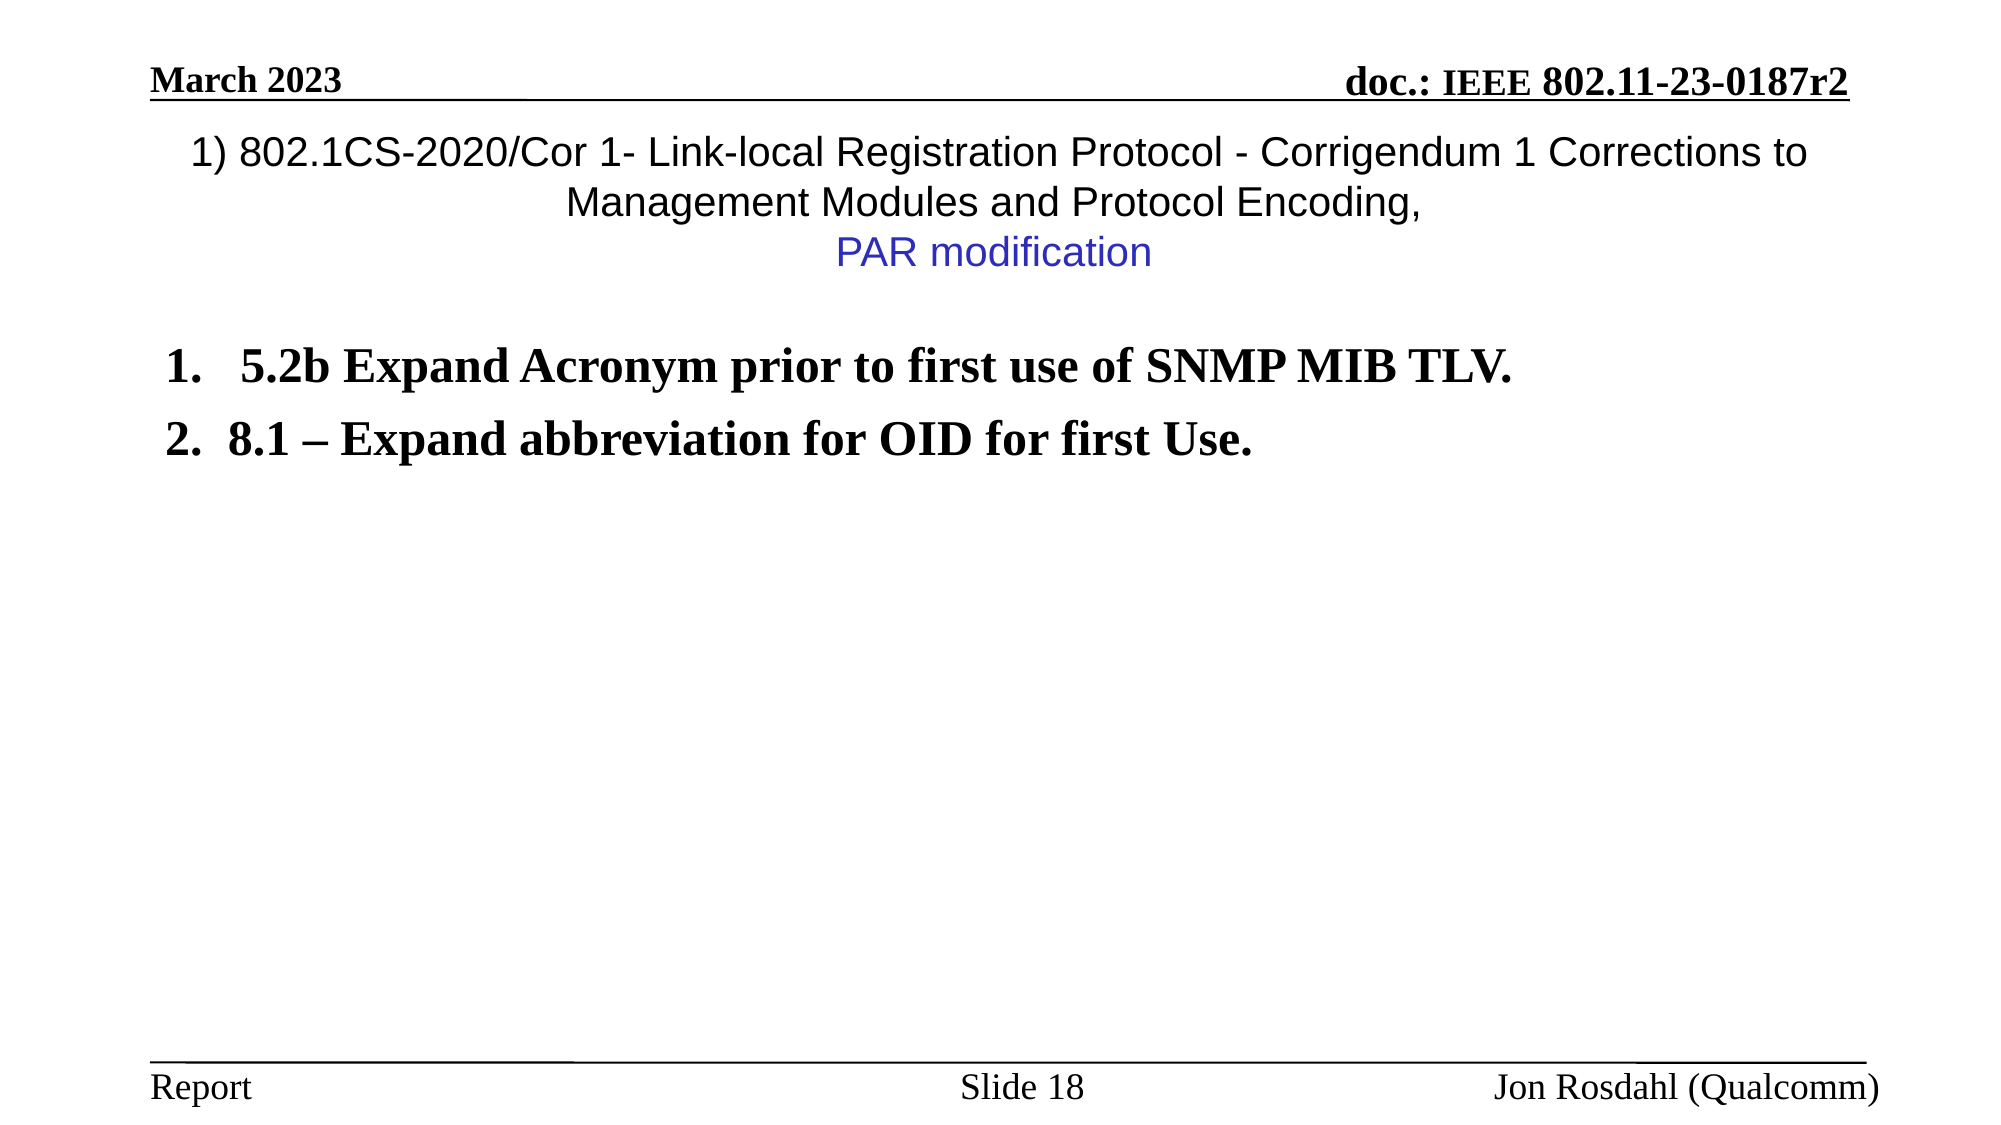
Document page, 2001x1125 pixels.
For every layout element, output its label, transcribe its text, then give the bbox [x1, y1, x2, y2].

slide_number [149, 49, 431, 100]
title 1) 802.1CS-2020/Cor 1- Link-local Registration Protocol - Corrigendum 1 Corrections to Management Modules and Protocol Encoding, PAR modification [149, 112, 1850, 288]
footer Jon Rosdahl (Qualcomm) [1436, 1061, 1881, 1108]
list 1. 5.2b Expand Acronym prior to first use of SNMP MIB TLV. 2. 8.1 – Expand abbreviation for OID for first Use. [149, 324, 1850, 1000]
slide_number Slide 18 [950, 1061, 1095, 1125]
